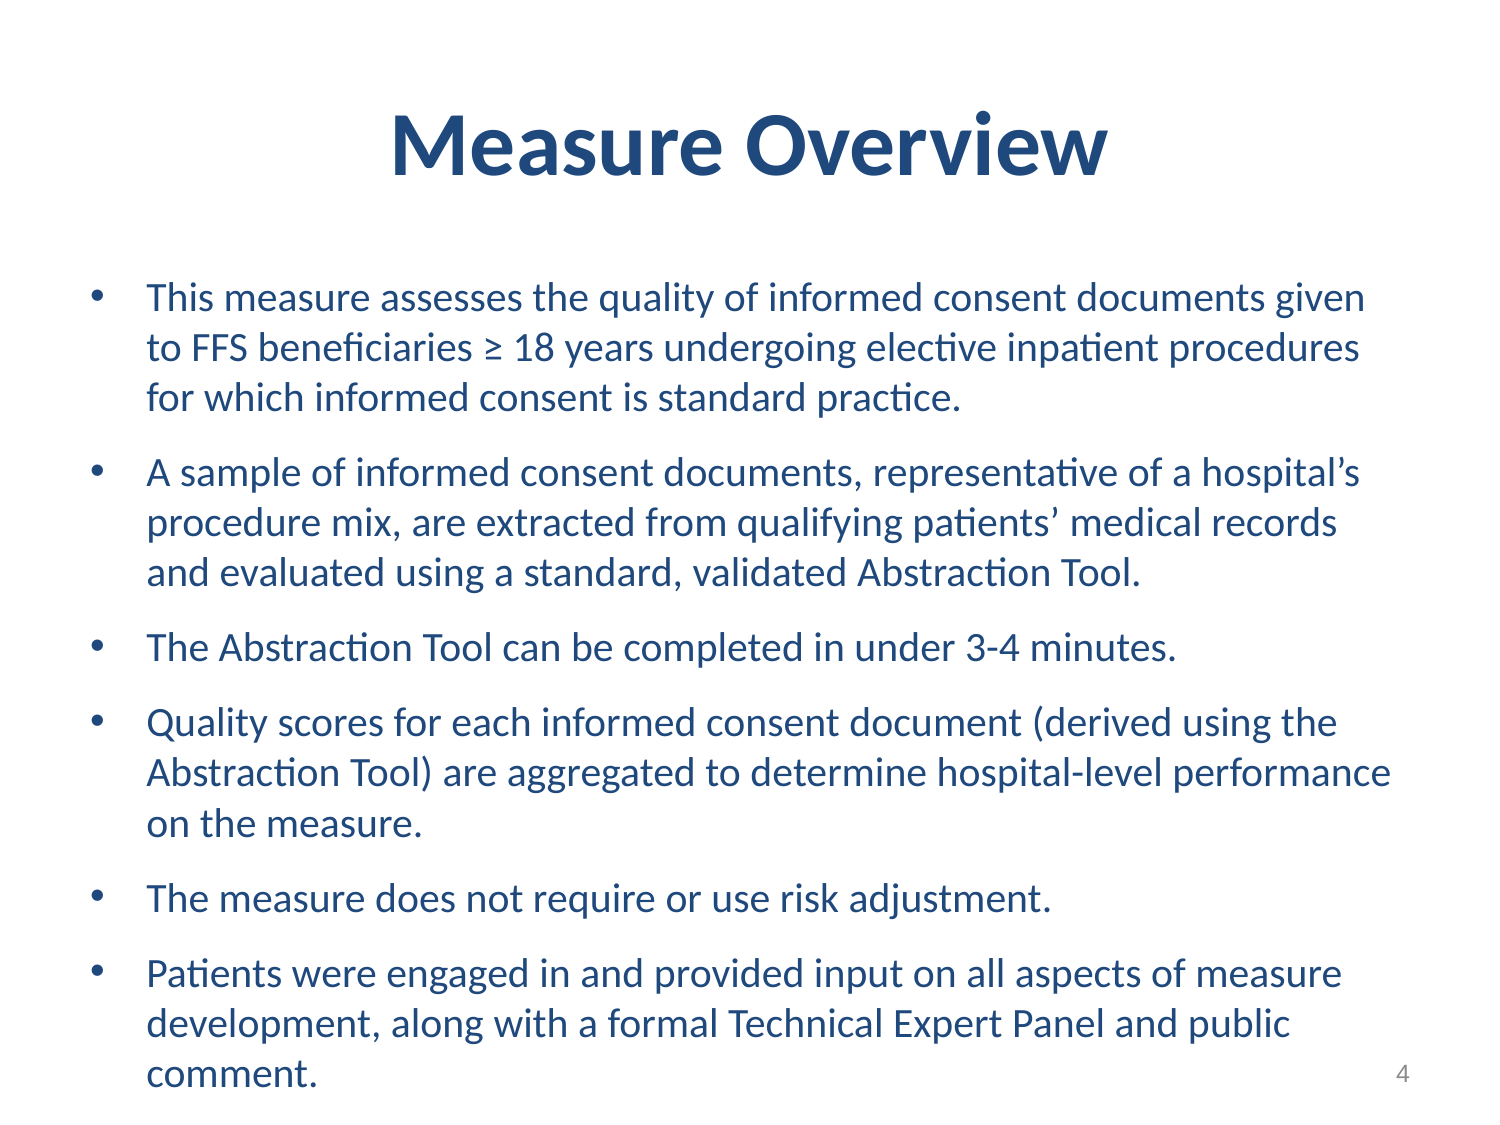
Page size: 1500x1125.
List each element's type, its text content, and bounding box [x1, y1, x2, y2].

list This measure assesses the quality of informed consent documents given to FFS beneficiaries ≥ 18 years undergoing elective inpatient procedures for which informed consent is standard practice. A sample of informed consent documents, representative of a hospital’s procedure mix, are extracted from qualifying patients’ medical records and evaluated using a standard, validated Abstraction Tool. The Abstraction Tool can be completed in under 3-4 minutes. Quality scores for each informed consent document (derived using the Abstraction Tool) are aggregated to determine hospital-level performance on the measure. The measure does not require or use risk adjustment. Patients were engaged in and provided input on all aspects of measure development, along with a formal Technical Expert Panel and public comment. [75, 262, 1425, 1005]
title Measure Overview [75, 45, 1425, 233]
slide_number 4 [1074, 1042, 1425, 1103]
